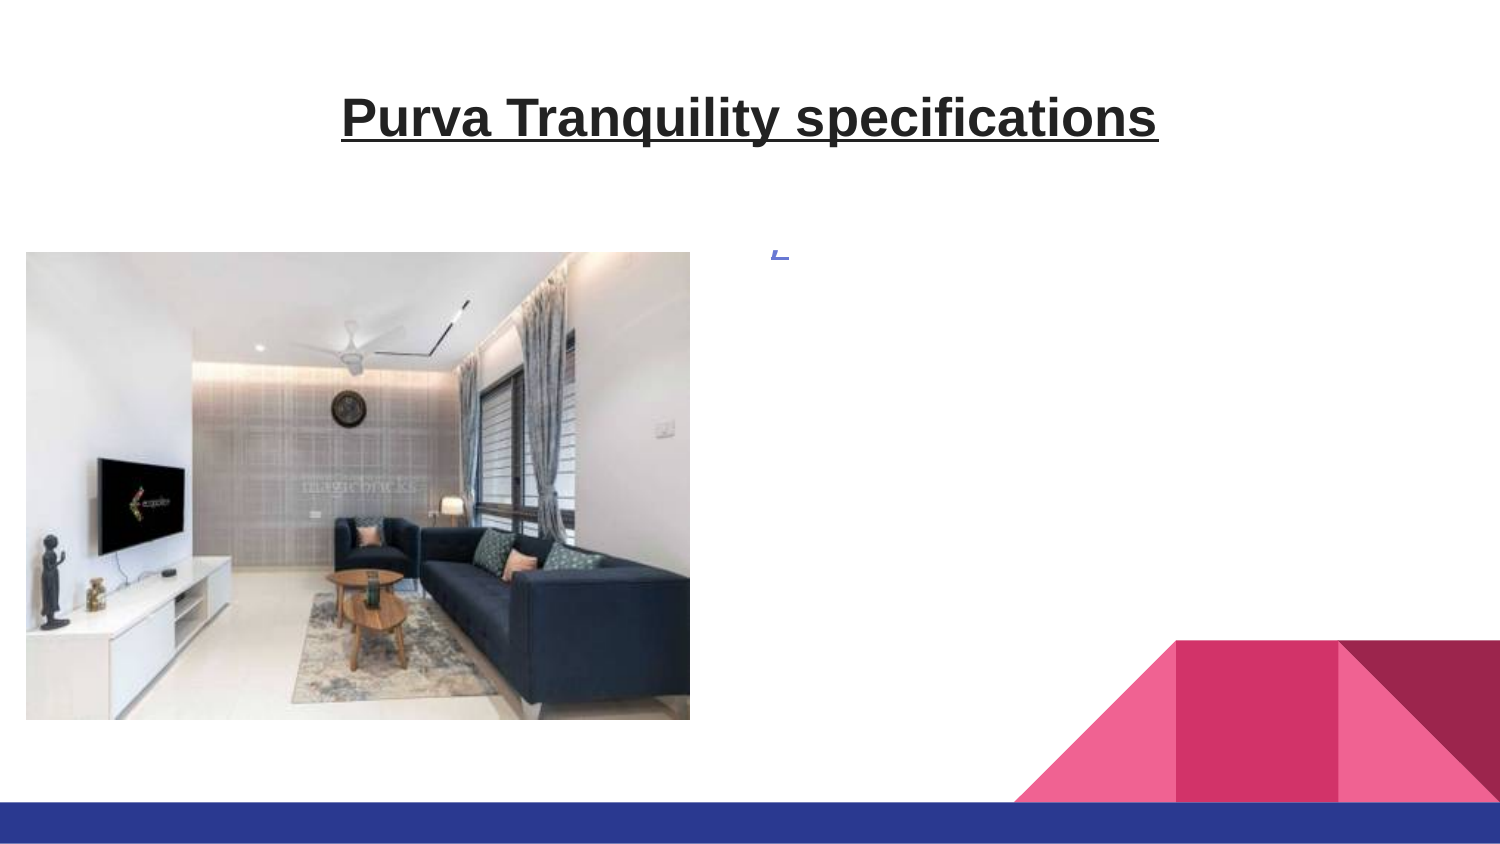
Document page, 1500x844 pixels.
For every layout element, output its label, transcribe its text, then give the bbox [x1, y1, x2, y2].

title Purva Tranquility specifications [51, 67, 1449, 167]
list , [755, 200, 1465, 749]
picture [26, 252, 690, 720]
